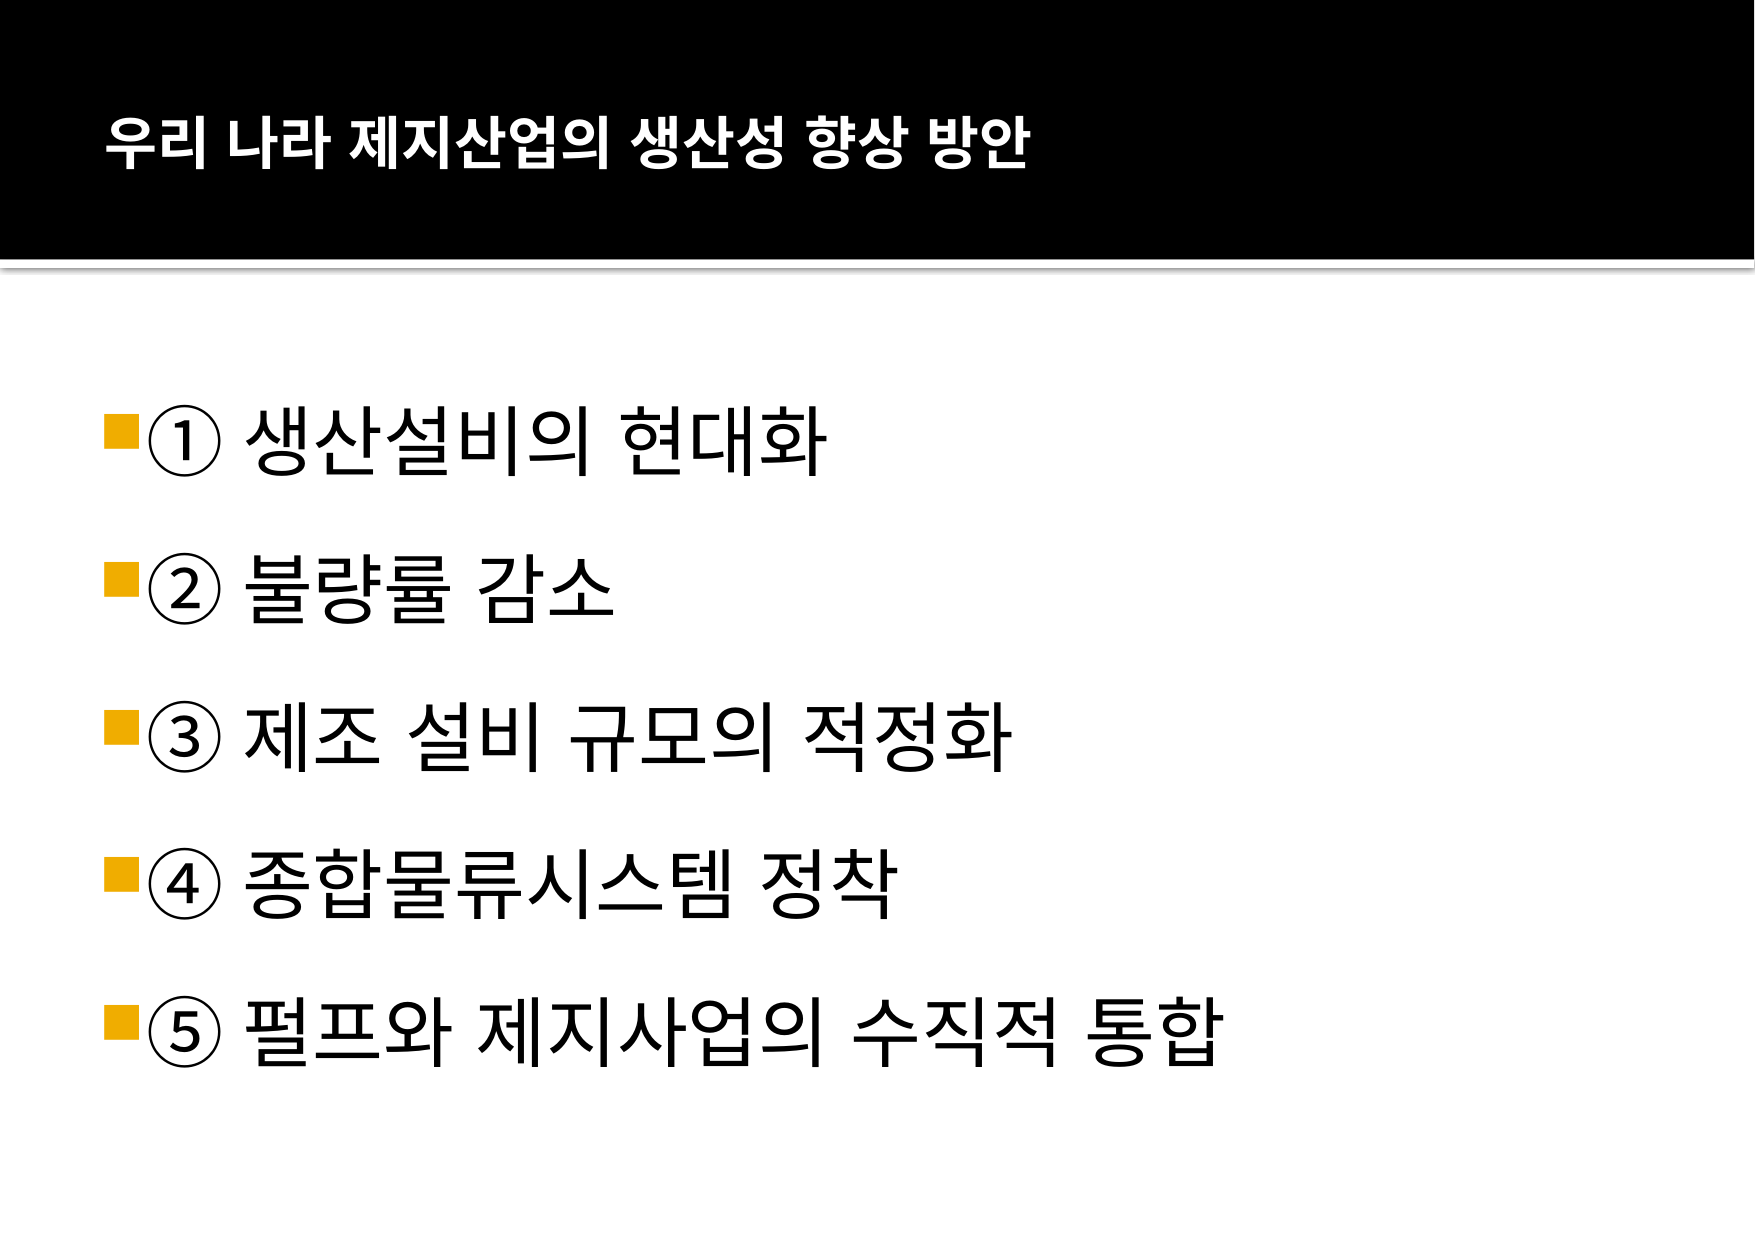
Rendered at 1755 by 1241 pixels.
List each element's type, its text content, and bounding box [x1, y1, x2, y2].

title 우리 나라 제지산업의 생산성 향상 방안 [87, 28, 1667, 255]
list ①생산설비의 현대화 ②불량률 감소 ③제조 설비 규모의 적정화 ④종합물류시스템 정착 ⑤펄프와 제지사업의 수직적 통합 [87, 321, 1667, 1158]
